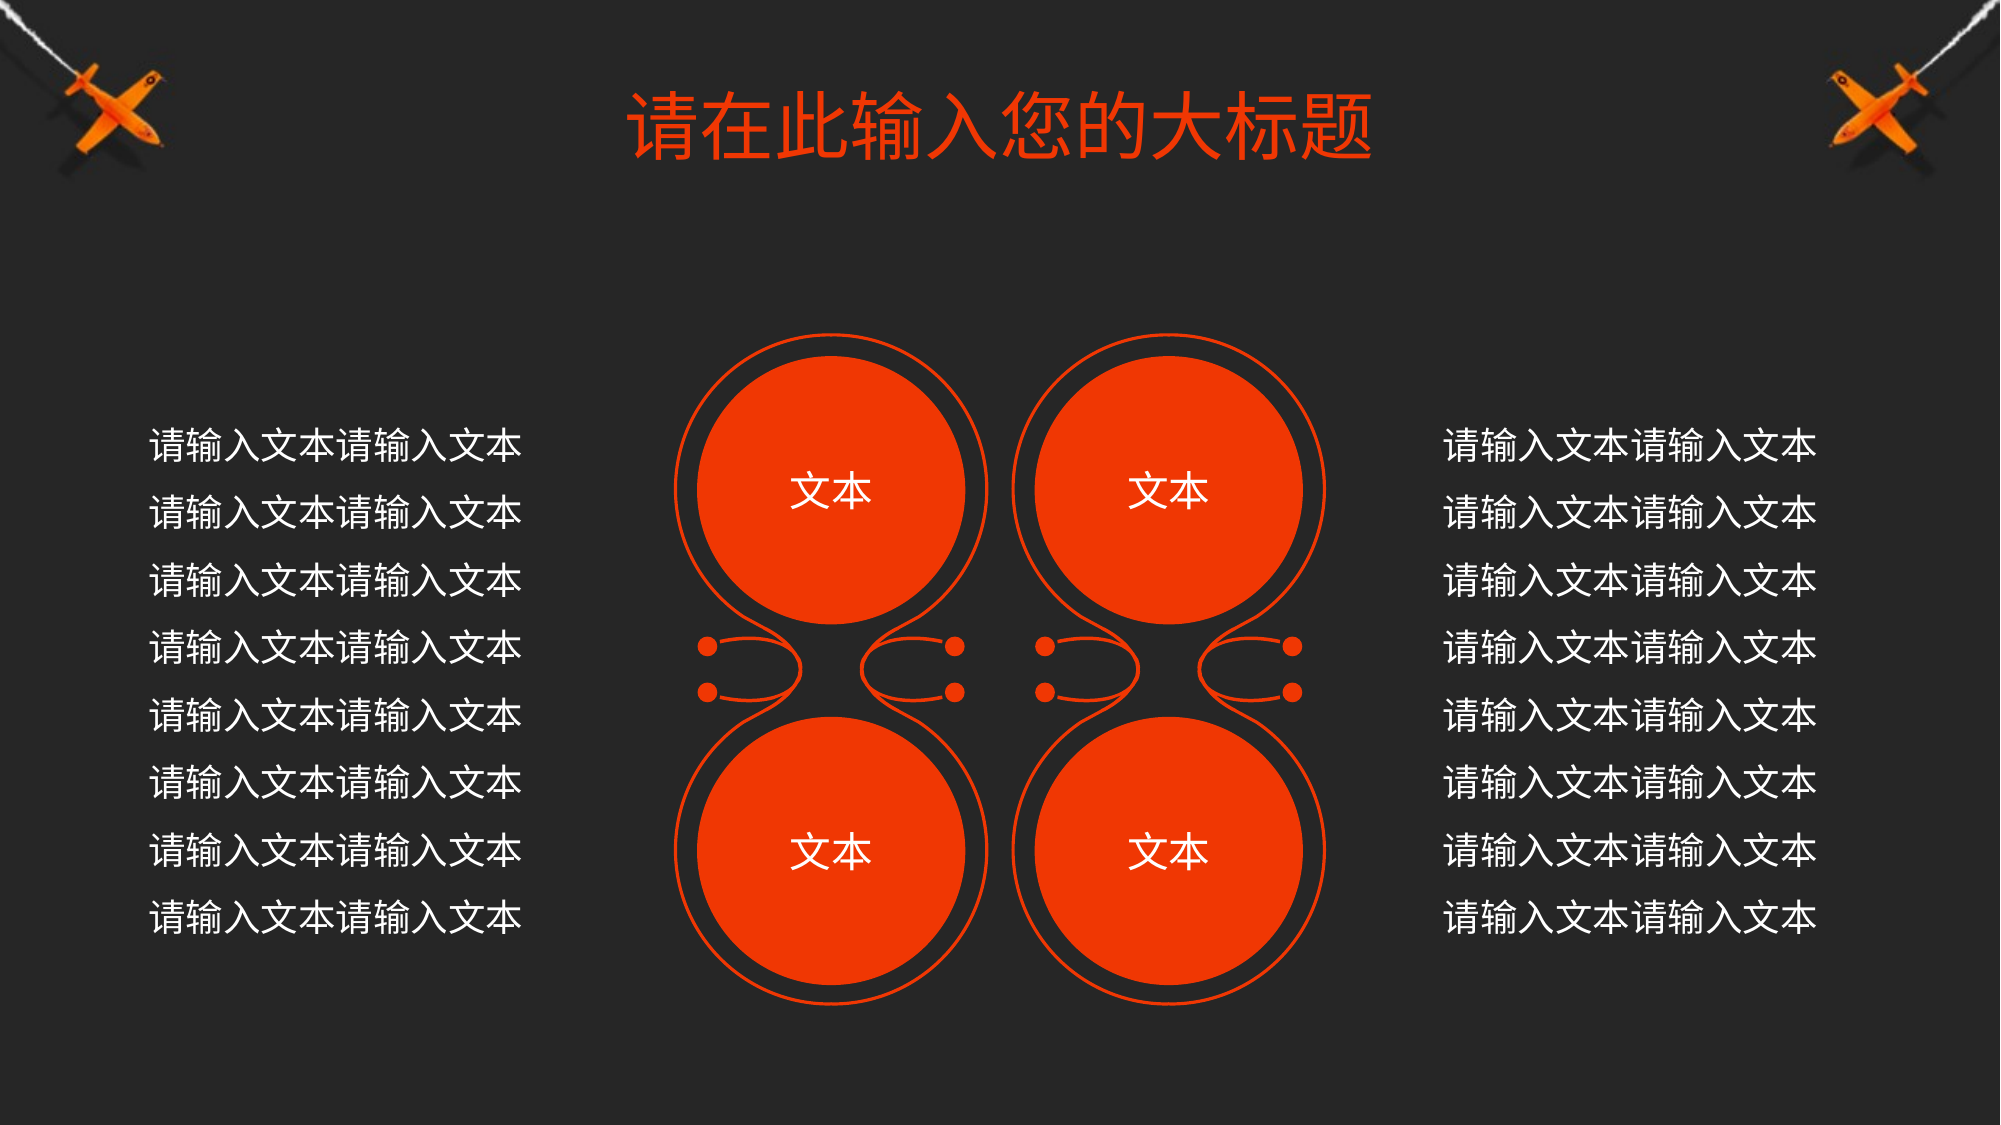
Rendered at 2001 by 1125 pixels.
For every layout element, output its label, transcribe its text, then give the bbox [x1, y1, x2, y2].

text_box 请输入文本请输入文本请输入文本请输入文本请输入文本请输入文本请输入文本请输入文本请输入文本请输入文本请输入文本请输入文本请输入文本请输入文本请输入文本请输入文本 [1427, 344, 1864, 995]
text_box 文本 [695, 715, 967, 987]
text_box 文本 [695, 355, 967, 626]
picture [0, 0, 2000, 1125]
text_box 文本 [1033, 355, 1304, 626]
title 请在此输入您的大标题 [179, 60, 1821, 200]
text_box [1010, 332, 1328, 1007]
text_box [672, 332, 990, 1007]
text_box 文本 [1033, 715, 1304, 987]
text_box 请输入文本请输入文本请输入文本请输入文本请输入文本请输入文本请输入文本请输入文本请输入文本请输入文本请输入文本请输入文本请输入文本请输入文本请输入文本请输入文本 [132, 344, 569, 995]
